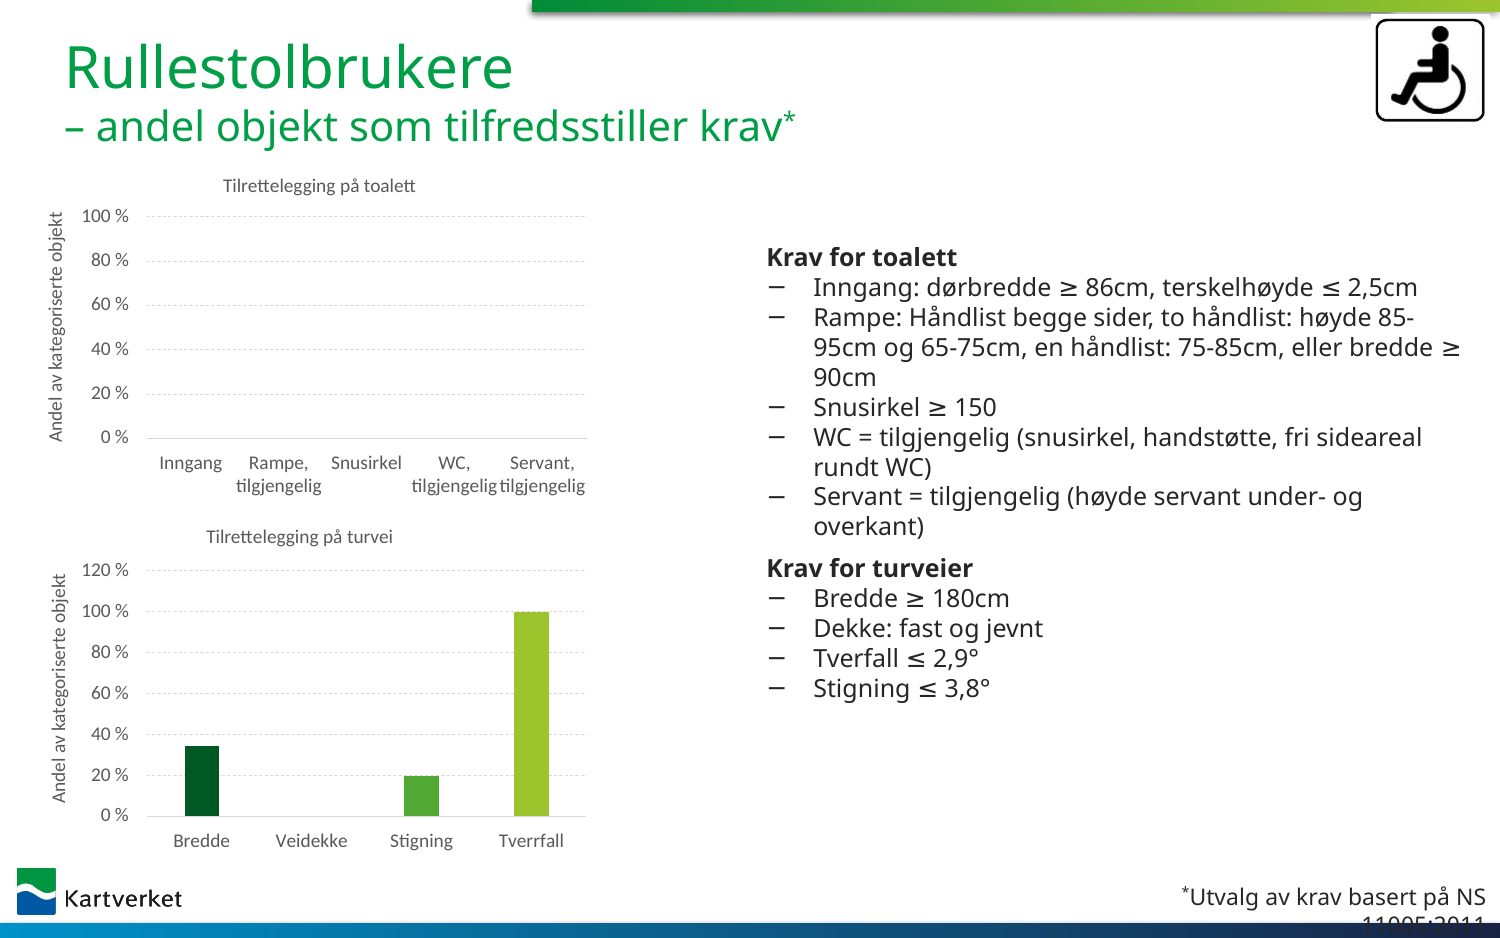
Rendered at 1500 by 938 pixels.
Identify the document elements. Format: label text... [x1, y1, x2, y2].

text_box Rullestolbrukere – andel objekt som tilfredsstiller krav* [49, 14, 1431, 158]
text_box Krav for turveier Bredde ≥ 180cm Dekke: fast og jevnt Tverfall ≤ 2,9° Stigning ≤ 3,8° [751, 545, 1483, 710]
picture [41, 166, 598, 505]
text_box *Utvalg av krav basert på NS 11005:2011 [1068, 873, 1500, 938]
text_box Krav for toalett Inngang: dørbredde ≥ 86cm, terskelhøyde ≤ 2,5cm Rampe: Håndlist begge sider, to håndlist: høyde 85-95cm og 65-75cm, en håndlist: 75-85cm, eller bredde ≥ 90cm Snusirkel ≥ 150 WC = tilgjengelig (snusirkel, handstøtte, fri sideareal rundt WC) Servant = tilgjengelig (høyde servant under- og overkant) [751, 234, 1483, 545]
picture [41, 520, 598, 859]
picture [1371, 13, 1491, 127]
